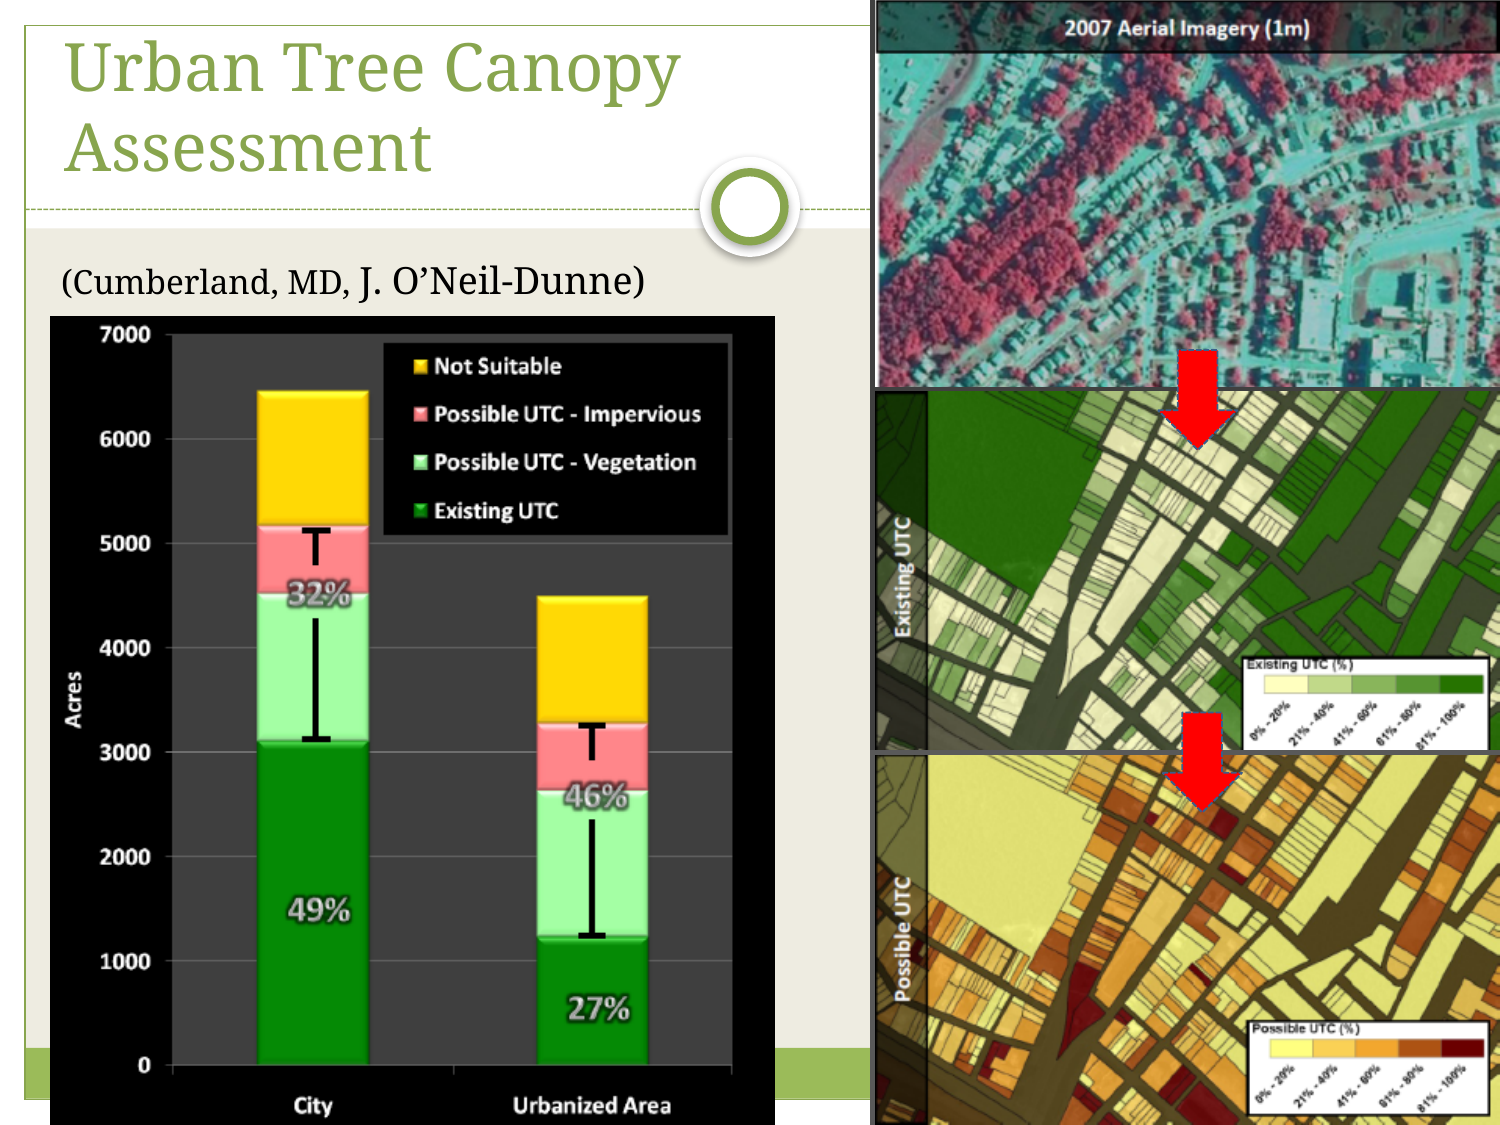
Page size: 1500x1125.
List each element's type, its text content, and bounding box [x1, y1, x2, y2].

picture [874, 0, 1500, 1125]
title Urban Tree Canopy Assessment [50, 54, 867, 243]
picture [49, 316, 776, 1125]
text_box (Cumberland, MD, J. O’Neil-Dunne) [46, 249, 661, 309]
